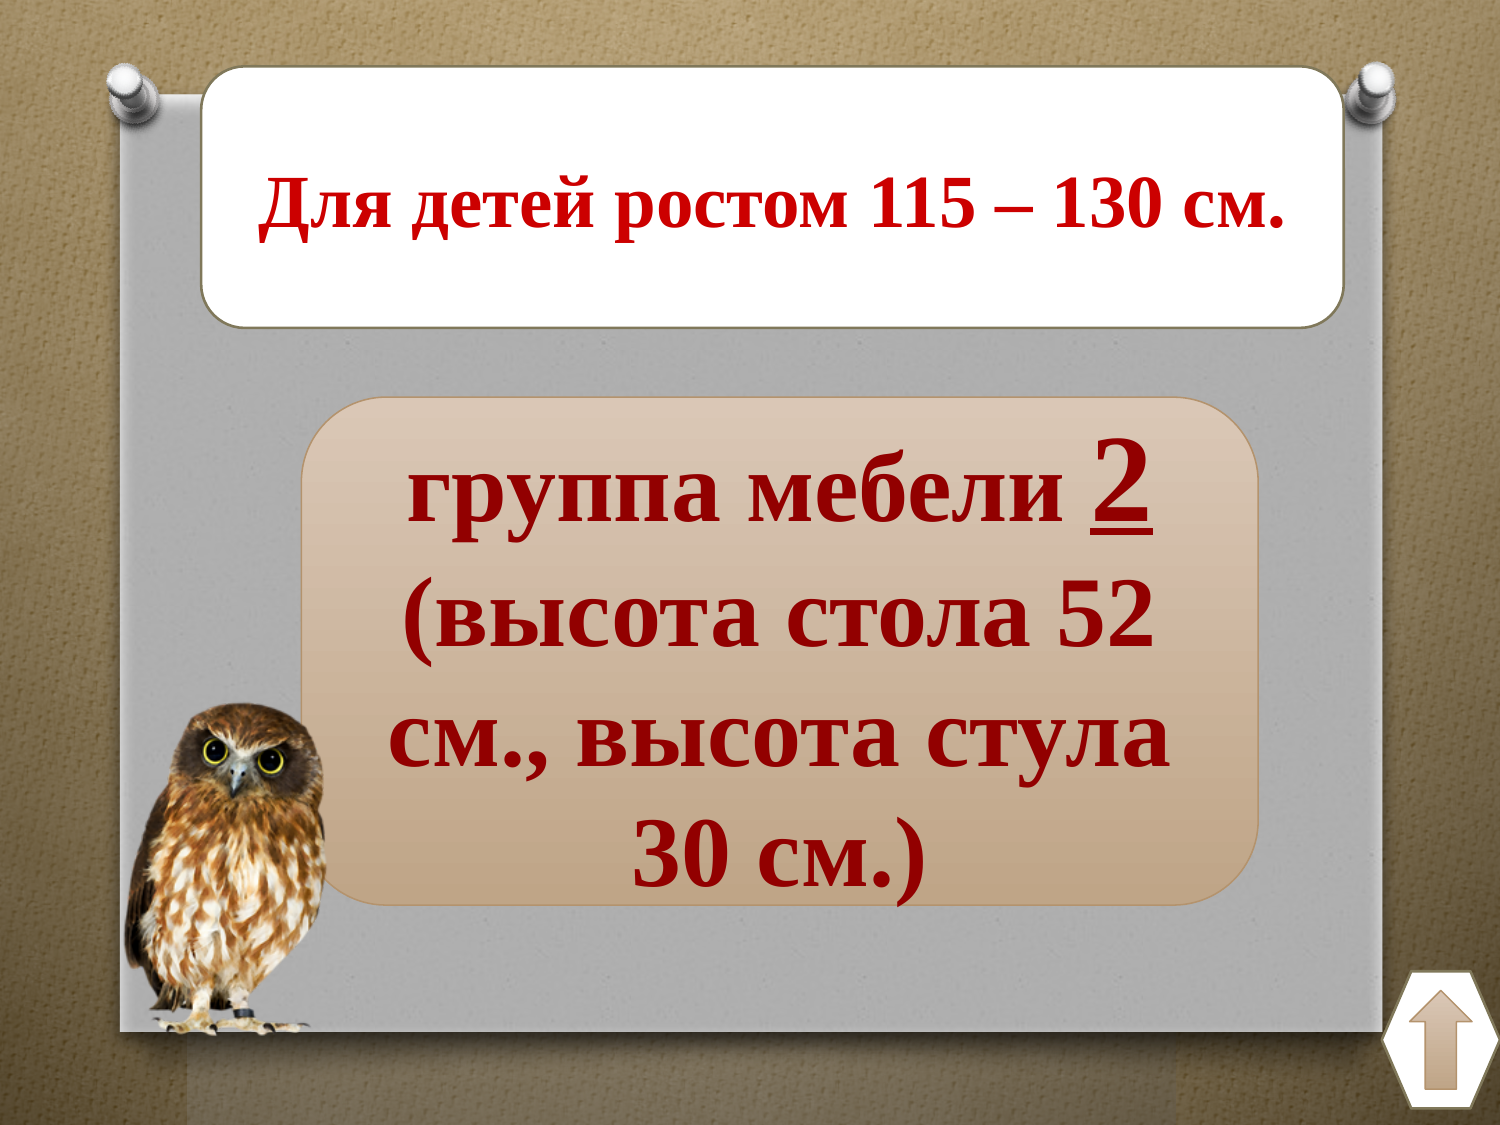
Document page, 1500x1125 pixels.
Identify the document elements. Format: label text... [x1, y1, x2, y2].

text_box [1408, 989, 1473, 1090]
text_box группа мебели 2 (высота стола 52 см., высота стула 30 см.) [300, 396, 1259, 906]
text_box [1380, 969, 1500, 1110]
picture [29, 673, 446, 1090]
picture [1319, 35, 1439, 156]
picture [75, 29, 198, 153]
text_box Для детей ростом 115 – 130 см. [199, 65, 1346, 330]
